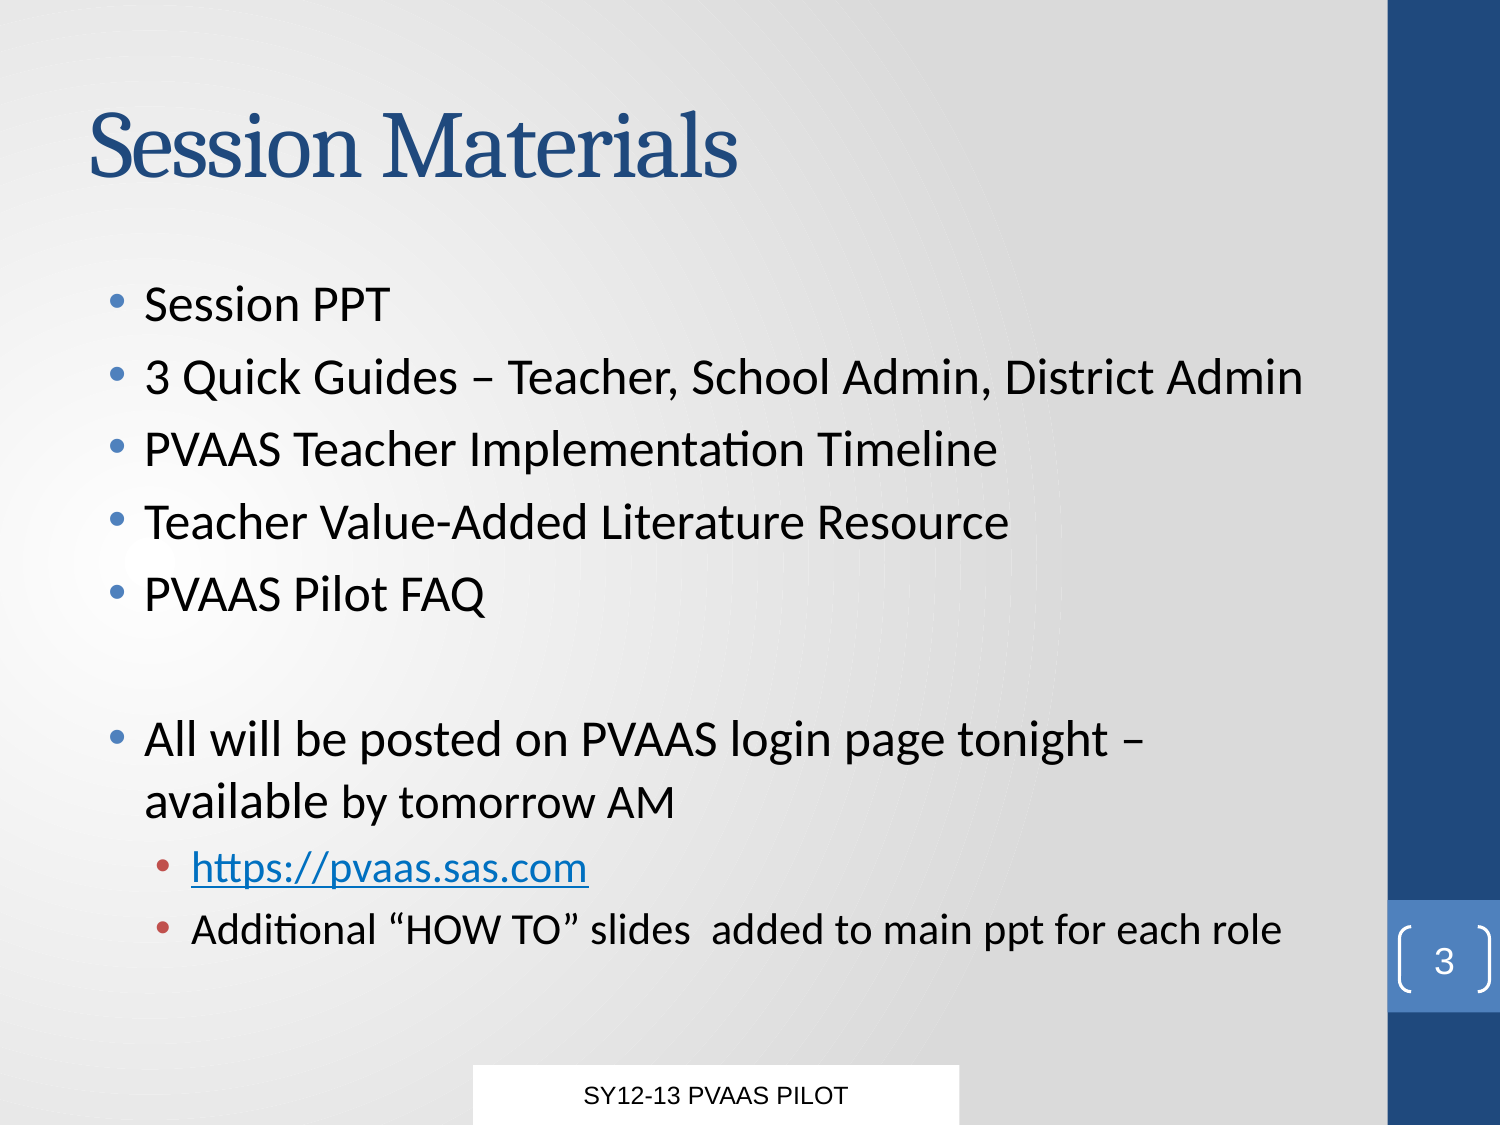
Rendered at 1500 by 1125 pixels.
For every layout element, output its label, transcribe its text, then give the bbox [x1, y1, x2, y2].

slide_number 3 [1397, 925, 1492, 994]
footer SY12-13 PVAAS PILOT [473, 1065, 960, 1125]
list Session PPT 3 Quick Guides – Teacher, School Admin, District Admin PVAAS Teacher Implementation Timeline Teacher Value-Added Literature Resource PVAAS Pilot FAQ All will be posted on PVAAS login page tonight – available by tomorrow AM https://pvaas.sas.com Additional “HOW TO” slides added to main ppt for each role [75, 262, 1325, 1050]
title Session Materials [75, 45, 1325, 233]
